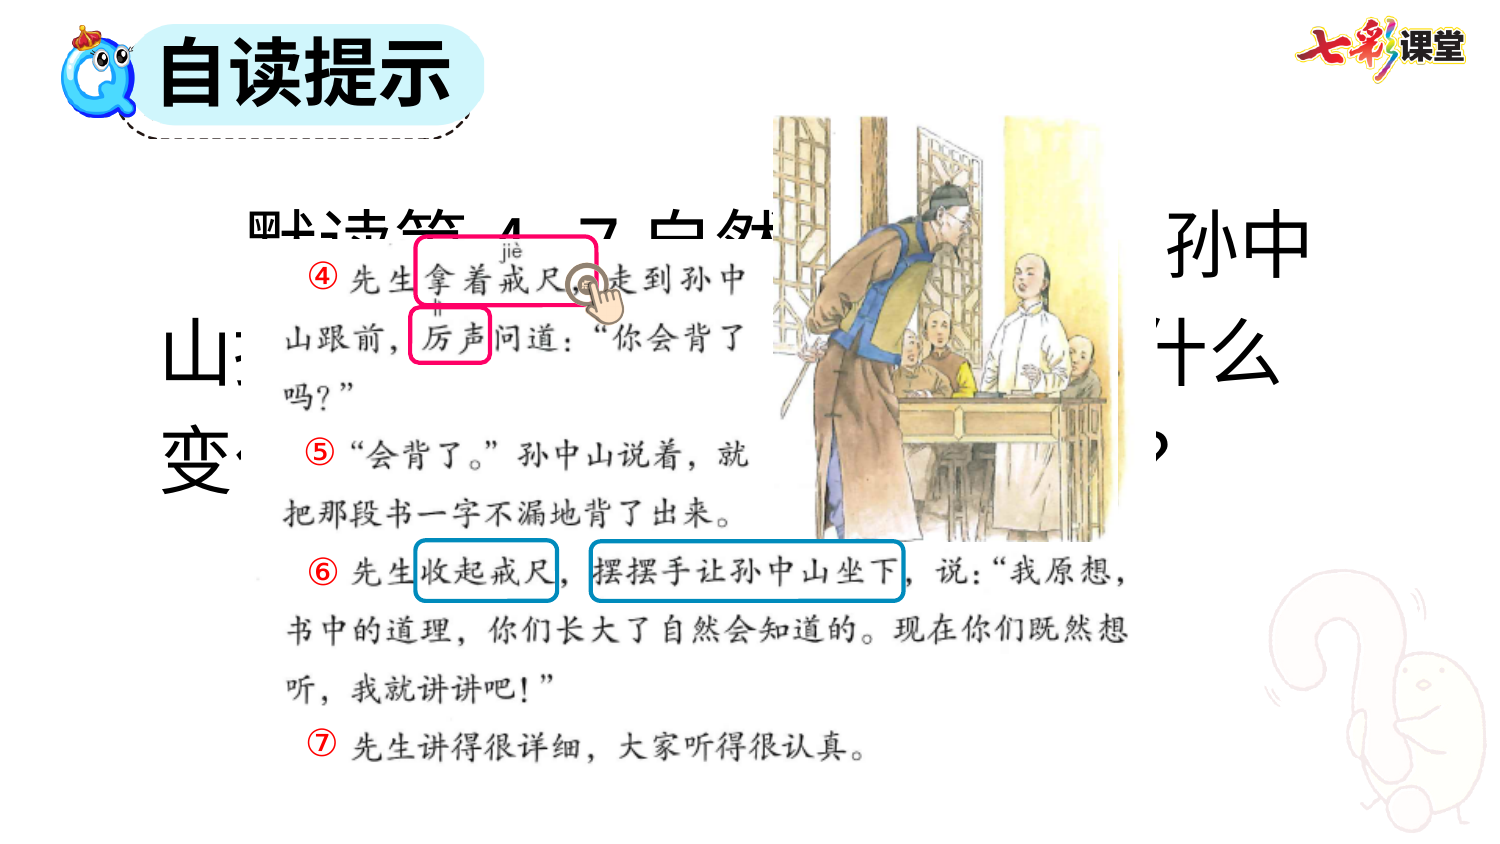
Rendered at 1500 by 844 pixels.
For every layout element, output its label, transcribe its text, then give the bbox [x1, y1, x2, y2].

text_box 默读第4-7自然段，思考：孙中山提出问题后，先生的态度有什么变化？为什么会有这样的变化？ [147, 173, 236, 509]
picture [558, 258, 635, 336]
picture [1293, 15, 1468, 84]
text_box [241, 114, 1157, 773]
picture [61, 24, 485, 139]
text_box 自读提示 [141, 20, 491, 112]
text_box 默读第4-7自然段，思考：孙中山提出问题后，先生的态度有什么变化？为什么会有这样的变化？ [1162, 173, 1365, 509]
